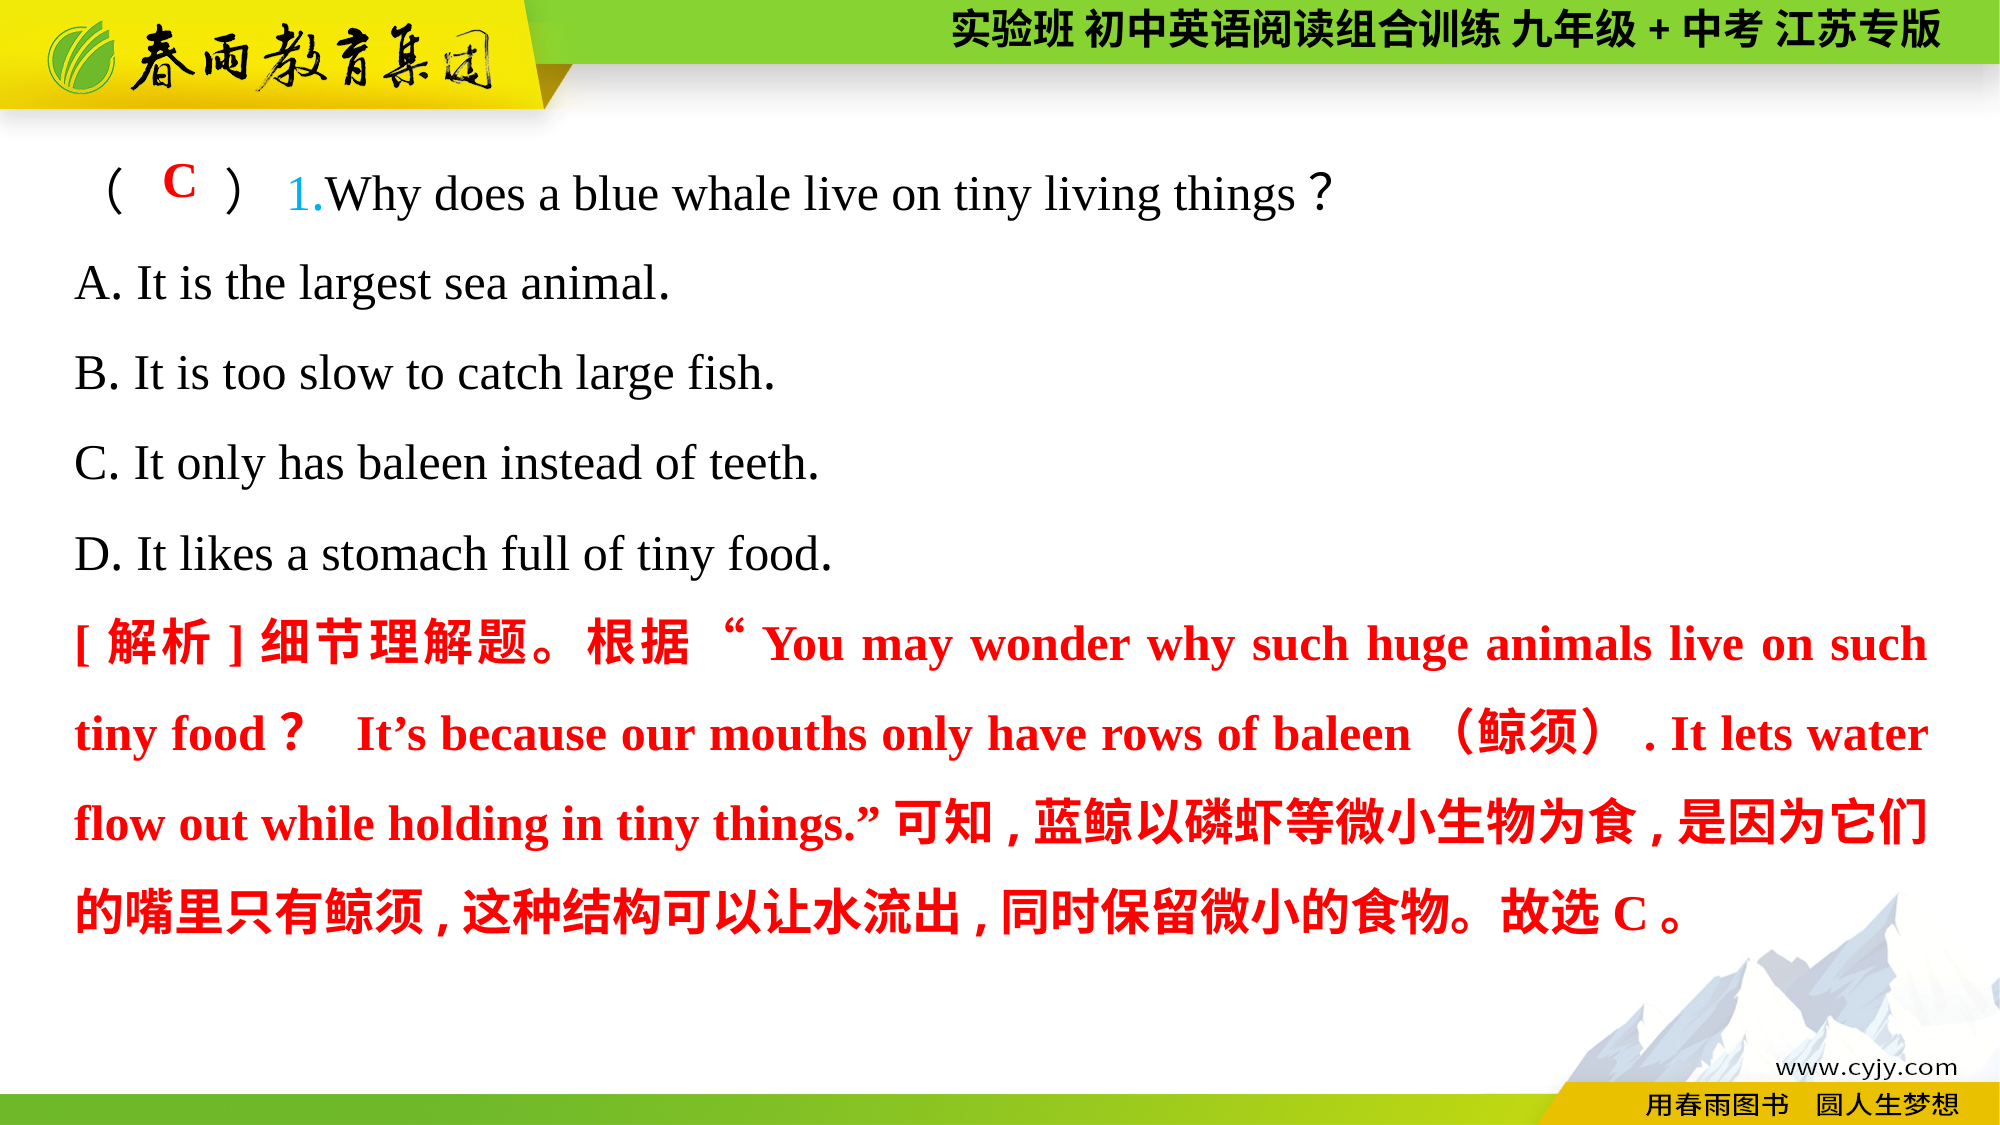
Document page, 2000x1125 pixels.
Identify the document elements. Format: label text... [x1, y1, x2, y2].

text_box [解析]细节理解题。根据“You may wonder why such huge animals live on such tiny food？ It’s because our mouths only have rows of baleen（鲸须）. It lets water flow out while holding in tiny things.”可知,蓝鲸以磷虾等微小生物为食,是因为它们的嘴里只有鲸须,这种结构可以让水流出,同时保留微小的食物。故选C。 [59, 573, 1944, 949]
list （ ）1.Why does a blue whale live on tiny living things？ A. It is the largest sea animal. B. It is too slow to catch large fish. C. It only has baleen instead of teeth. D. It likes a stomach full of tiny food. [59, 122, 1944, 573]
picture [0, 0, 2000, 1125]
text_box C [134, 140, 214, 216]
